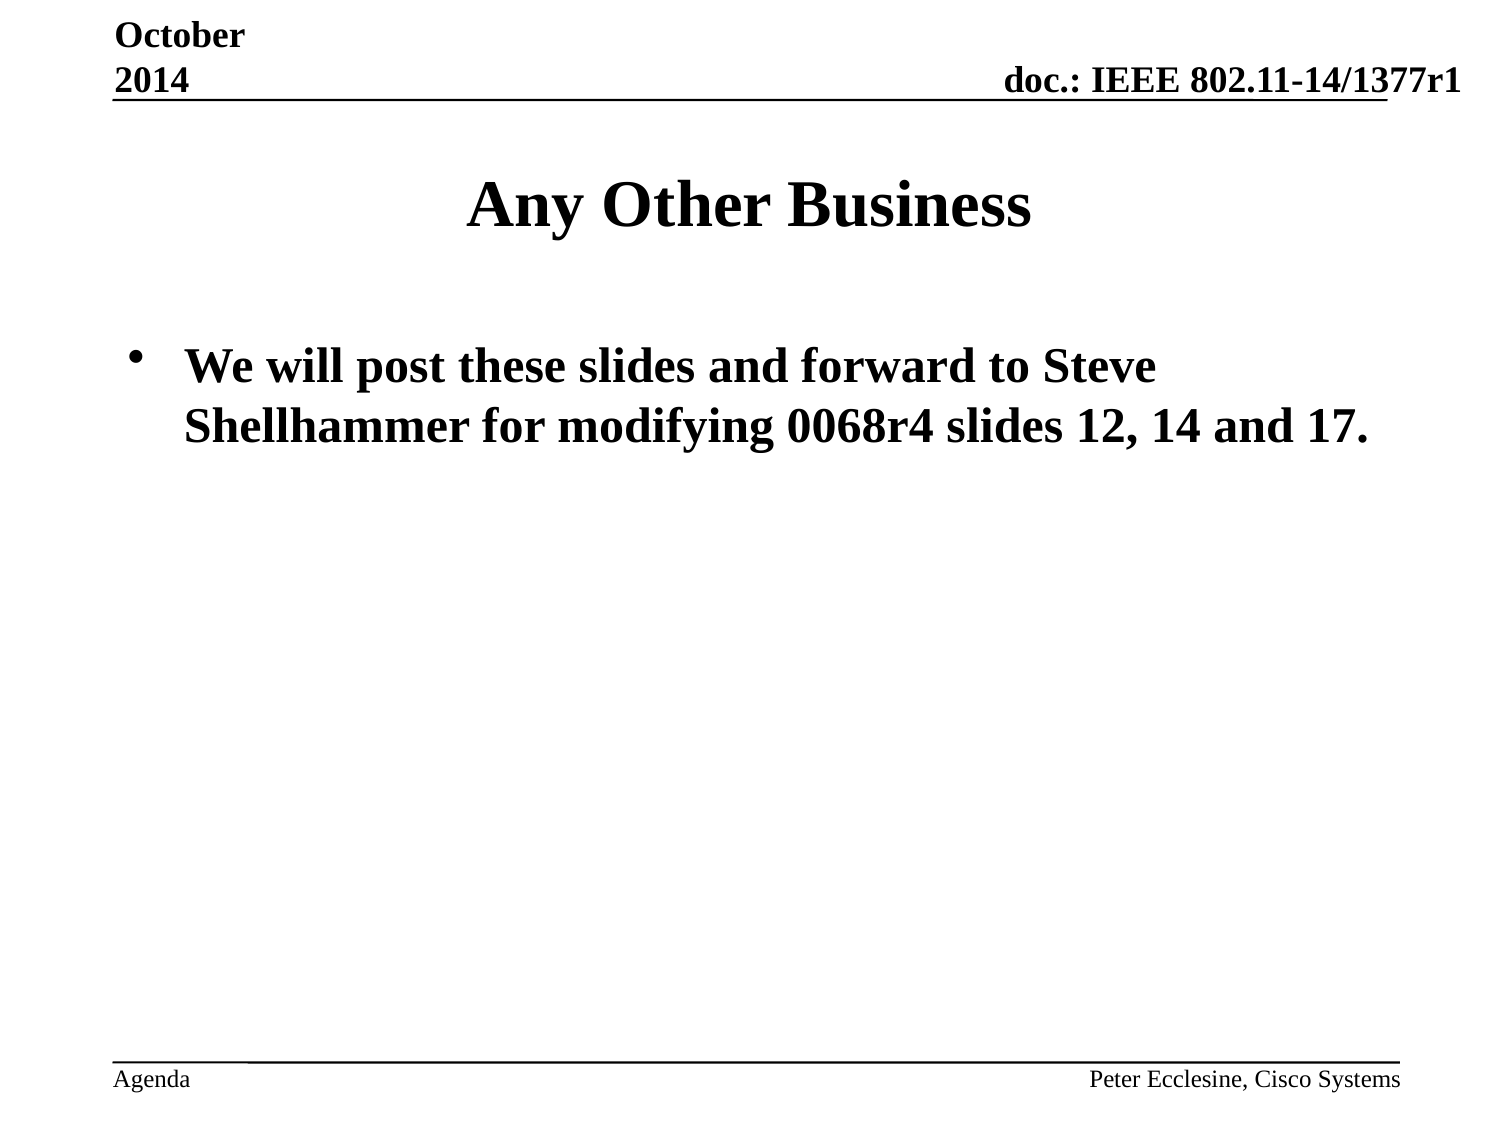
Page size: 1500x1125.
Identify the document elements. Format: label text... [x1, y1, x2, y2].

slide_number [114, 54, 316, 101]
footer Peter Ecclesine, Cisco Systems [1084, 1061, 1402, 1093]
list We will post these slides and forward to Steve Shellhammer for modifying 0068r4 slides 12, 14 and 17. [112, 324, 1388, 1050]
title Any Other Business [112, 112, 1388, 288]
